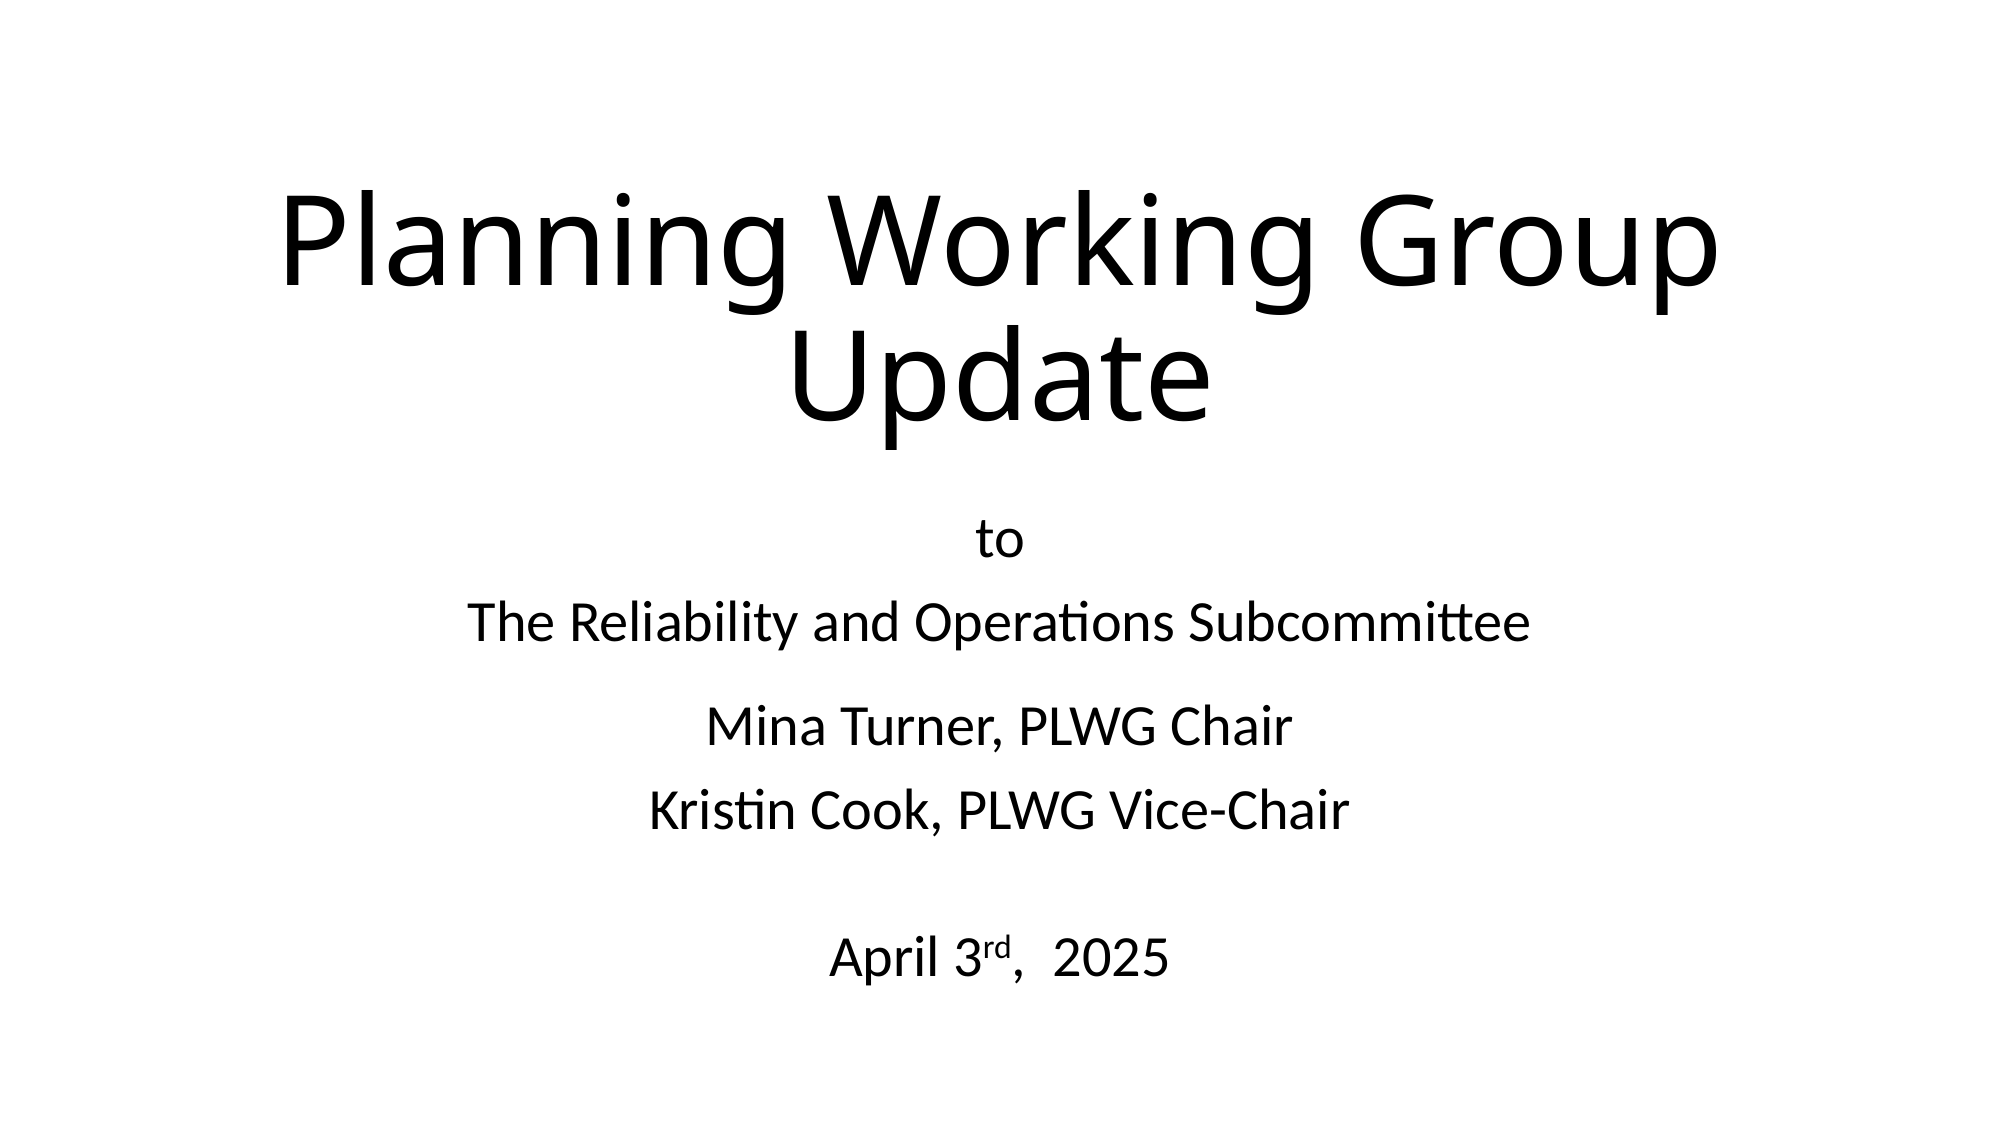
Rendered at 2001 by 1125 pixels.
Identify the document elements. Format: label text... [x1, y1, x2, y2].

title Planning Working Group Update [249, 121, 1750, 456]
subtitle to The Reliability and Operations Subcommittee Mina Turner, PLWG Chair Kristin Cook, PLWG Vice-Chair April 3rd, 2025 [249, 499, 1750, 975]
